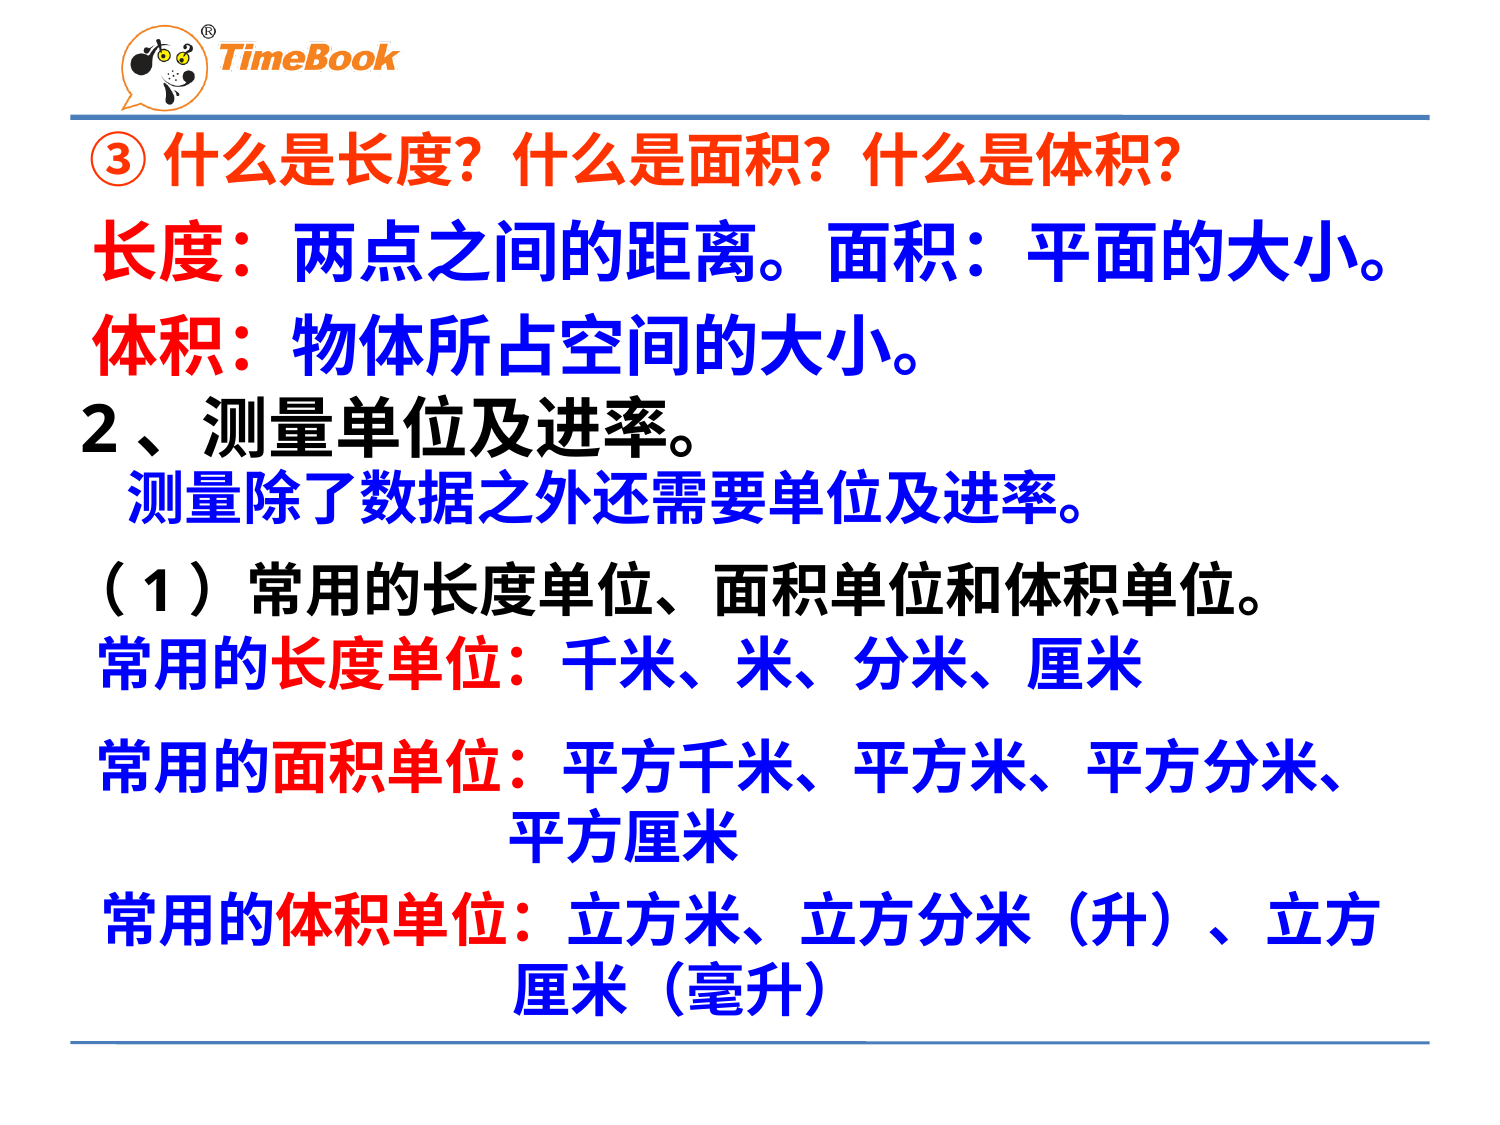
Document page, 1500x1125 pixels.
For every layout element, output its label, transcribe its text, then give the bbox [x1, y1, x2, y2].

text_box 2、测量单位及进率。 [65, 378, 751, 473]
text_box 常用的体积单位：立方米、立方分米（升）、立方 厘米（毫升） [85, 875, 1398, 1031]
text_box 常用的面积单位：平方千米、平方米、平方分米、 平方厘米 [80, 722, 1392, 878]
title ③什么是长度？什么是面积？什么是体积？ [75, 115, 1425, 209]
text_box 测量除了数据之外还需要单位及进率。 [111, 453, 1132, 539]
picture [118, 22, 408, 113]
list 长度：两点之间的距离。面积：平面的大小。 体积：物体所占空间的大小。 [76, 202, 1427, 428]
text_box （1）常用的长度单位、面积单位和体积单位。 [54, 545, 1310, 631]
text_box 常用的长度单位：千米、米、分米、厘米 [80, 619, 1159, 705]
